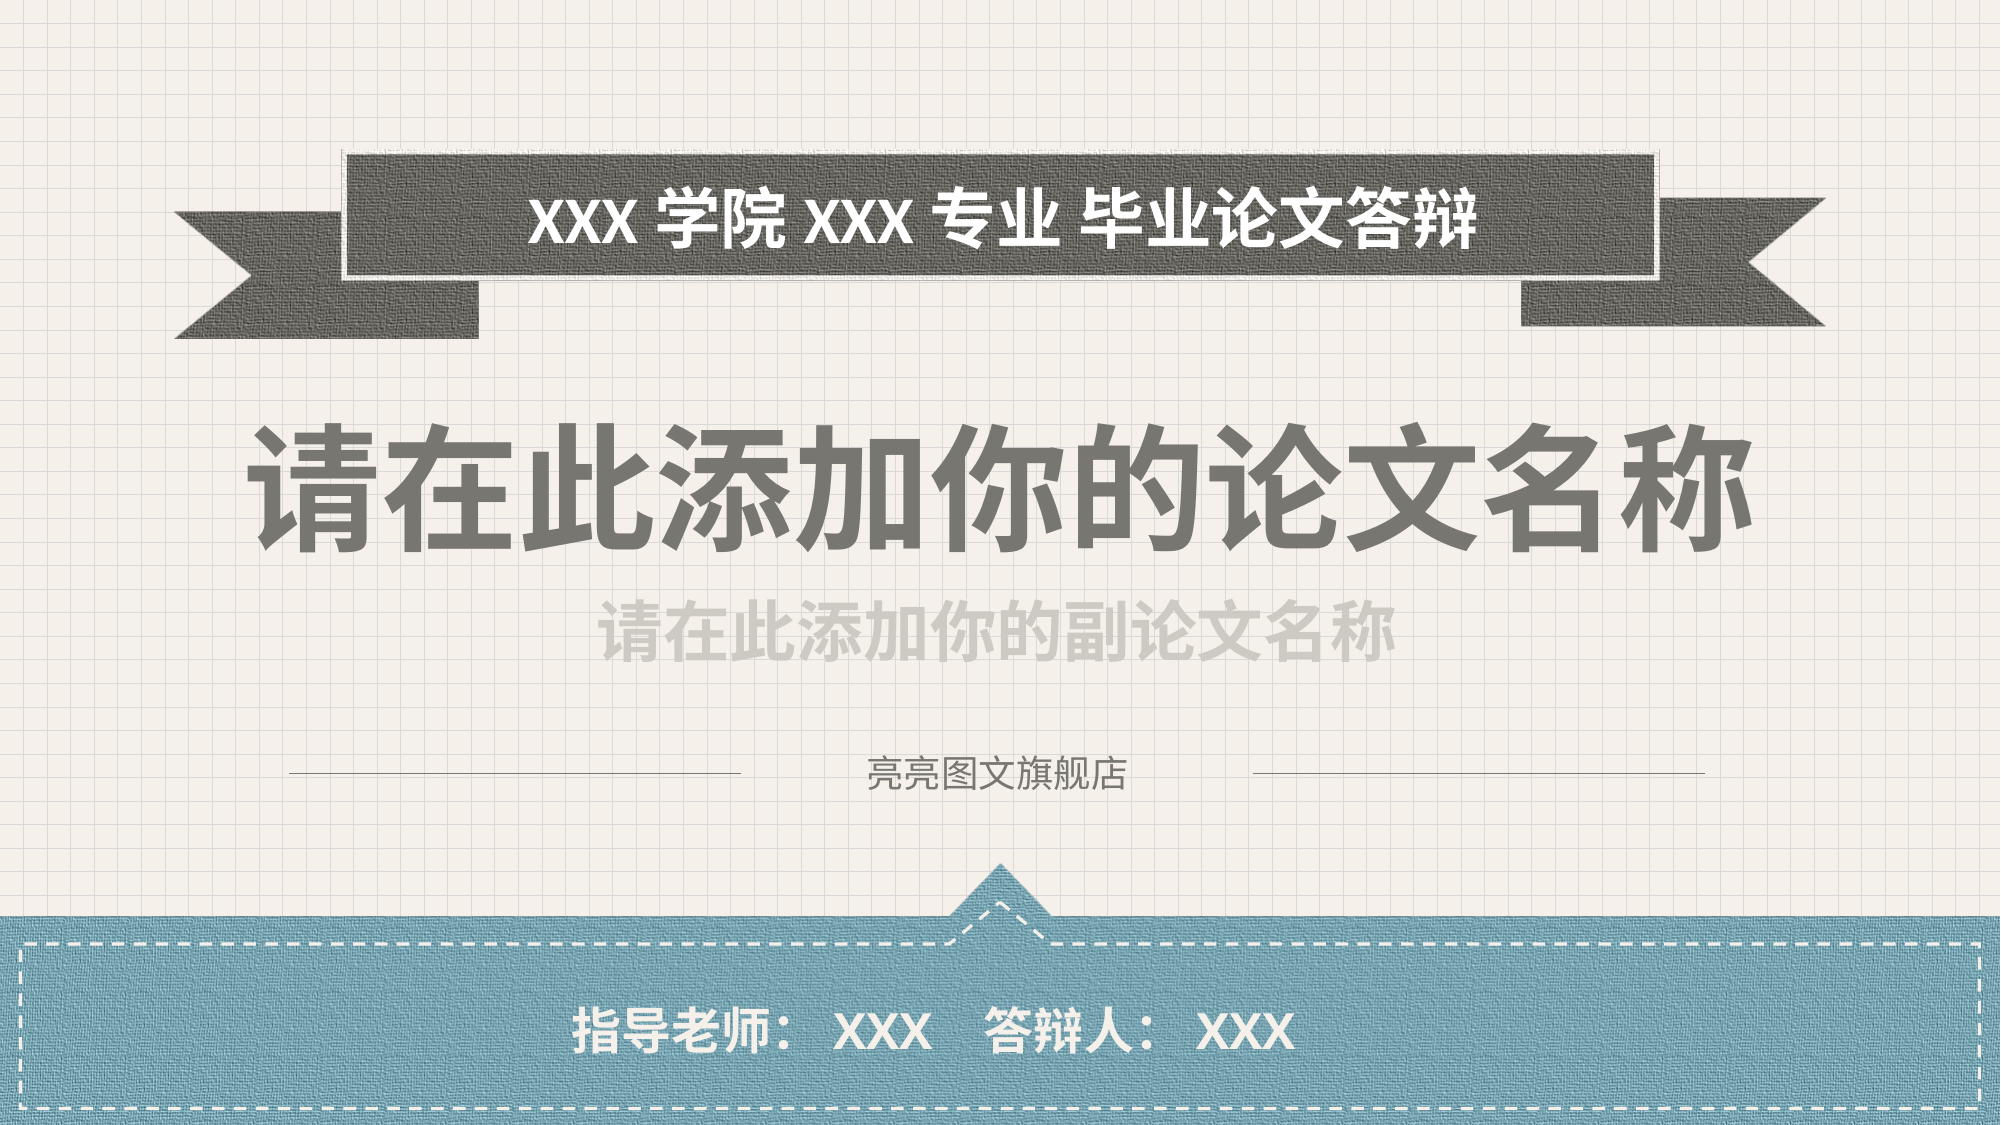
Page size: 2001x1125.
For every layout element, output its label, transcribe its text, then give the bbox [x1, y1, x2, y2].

picture [174, 149, 1826, 339]
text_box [289, 743, 1706, 804]
text_box 请在此添加你的副论文名称 [581, 582, 1413, 677]
picture [0, 863, 2000, 1125]
text_box 请在此添加你的论文名称 [228, 395, 1772, 576]
